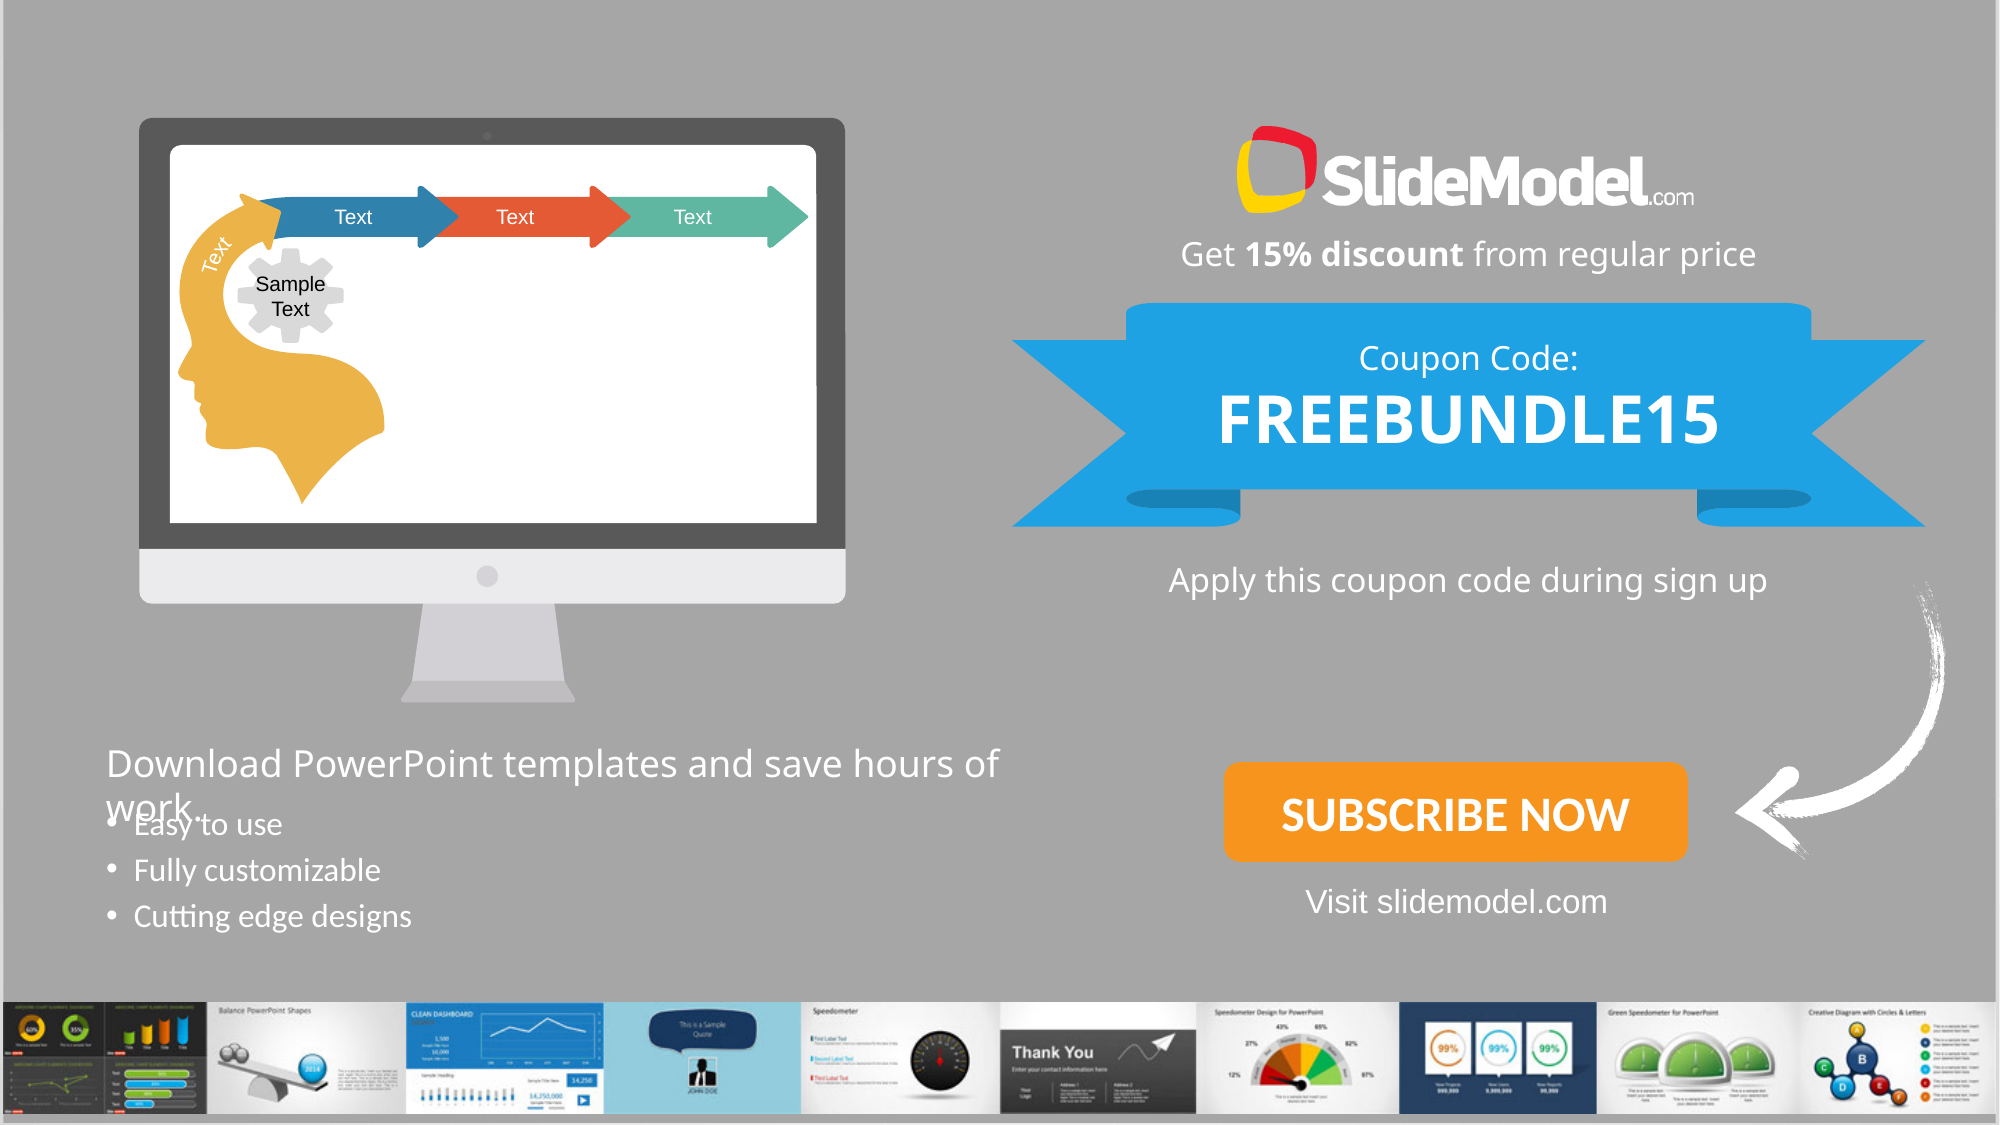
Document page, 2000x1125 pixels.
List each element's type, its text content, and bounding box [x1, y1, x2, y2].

text_box Get 15% discount from regular price [1057, 226, 1880, 281]
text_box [177, 184, 809, 505]
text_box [138, 117, 846, 703]
text_box Easy to use Fully customizable Cutting edge designs [91, 837, 863, 942]
text_box Apply this coupon code during sign up [1129, 551, 1809, 607]
text_box Coupon Code: FREEBUNDLE15 [1172, 329, 1766, 464]
text_box Download PowerPoint templates and save hours of work. [91, 732, 1058, 837]
picture [3, 1002, 1997, 1114]
text_box SUBSCRIBE NOW [1221, 760, 1690, 864]
picture [1236, 126, 1694, 214]
text_box Visit slidemodel.com [1247, 873, 1667, 927]
text_box [1734, 594, 1946, 860]
text_box [1012, 302, 1926, 527]
text_box [1, 0, 1998, 1002]
